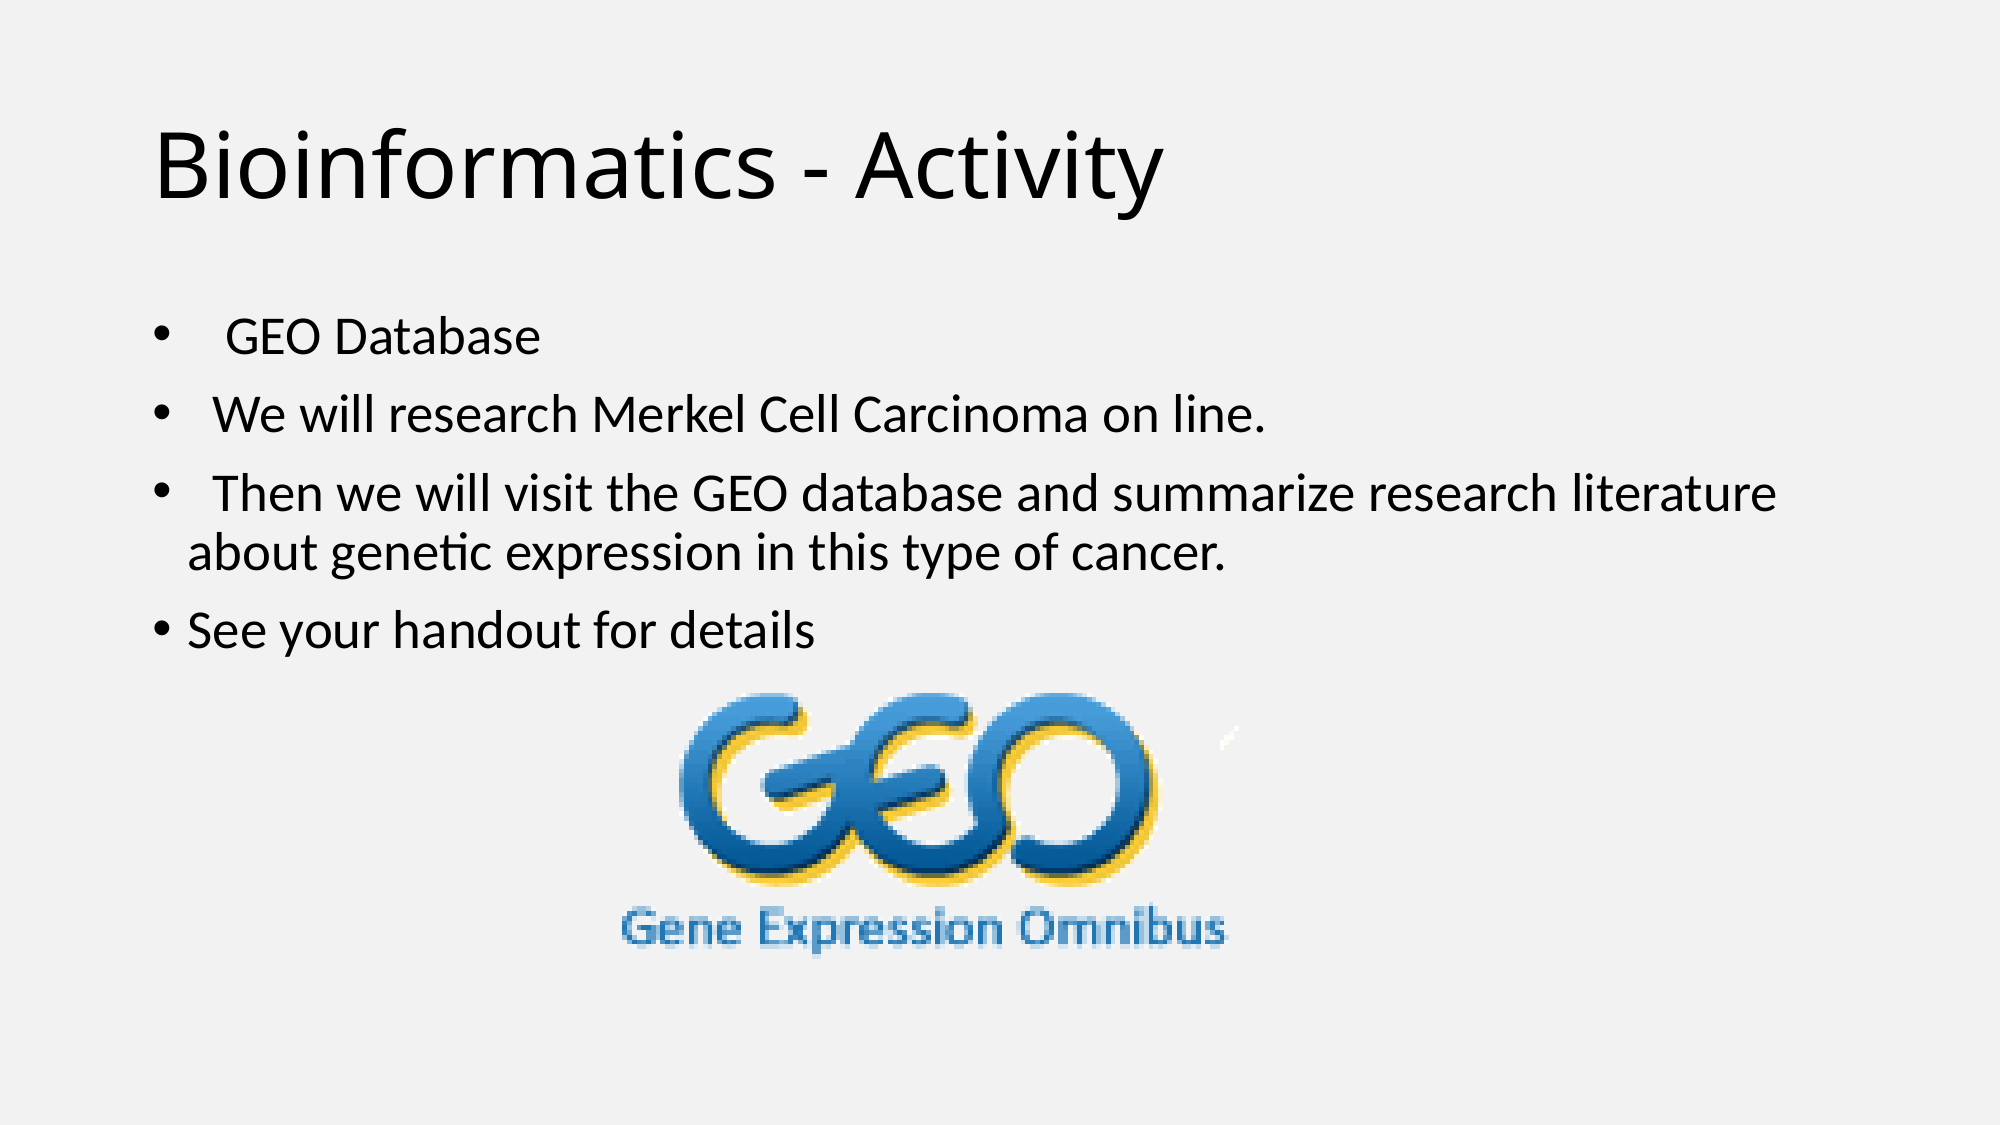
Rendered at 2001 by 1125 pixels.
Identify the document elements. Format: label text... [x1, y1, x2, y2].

picture [585, 660, 1277, 978]
list GEO Database We will research Merkel Cell Carcinoma on line. Then we will visit the GEO database and summarize research literature about genetic expression in this type of cancer. See your handout for details [137, 299, 1863, 669]
title Bioinformatics - Activity [137, 59, 1863, 278]
